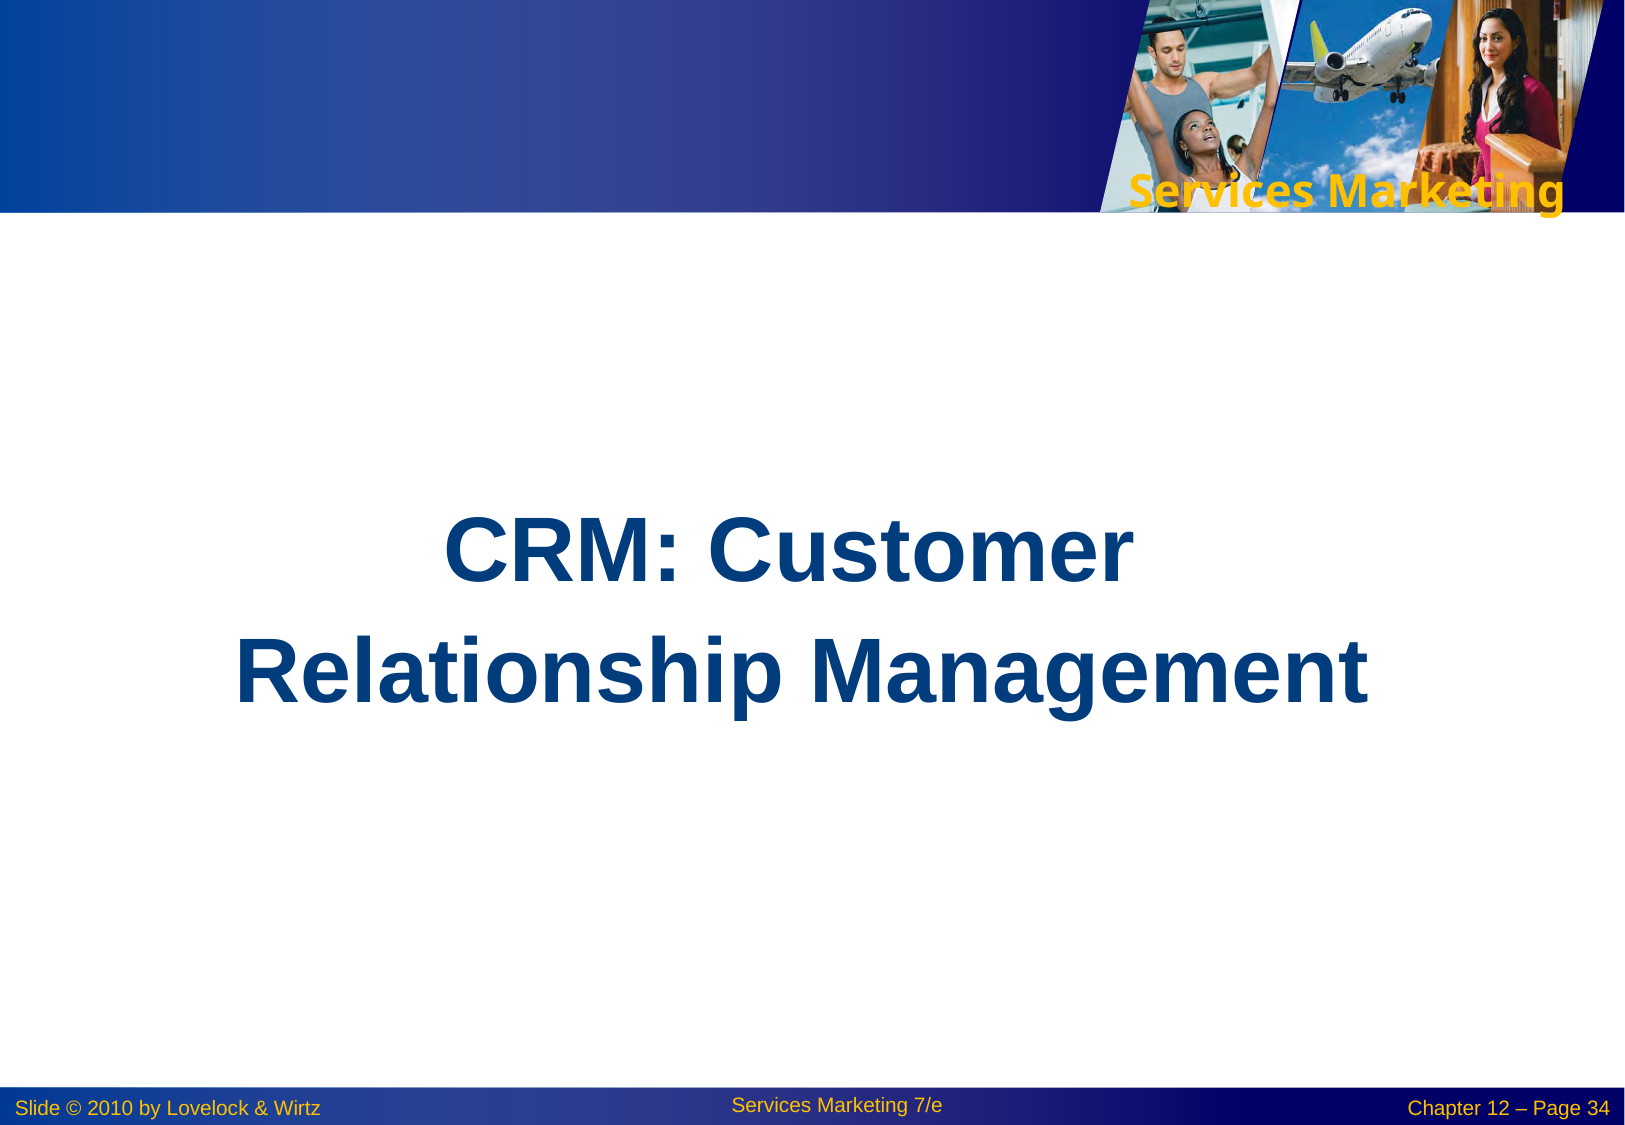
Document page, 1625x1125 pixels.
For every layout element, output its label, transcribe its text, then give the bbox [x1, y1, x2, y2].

text_box CRM: Customer Relationship Management [112, 436, 1493, 763]
picture [1100, 0, 1604, 213]
picture [1162, 186, 1172, 192]
picture [1546, 187, 1556, 202]
